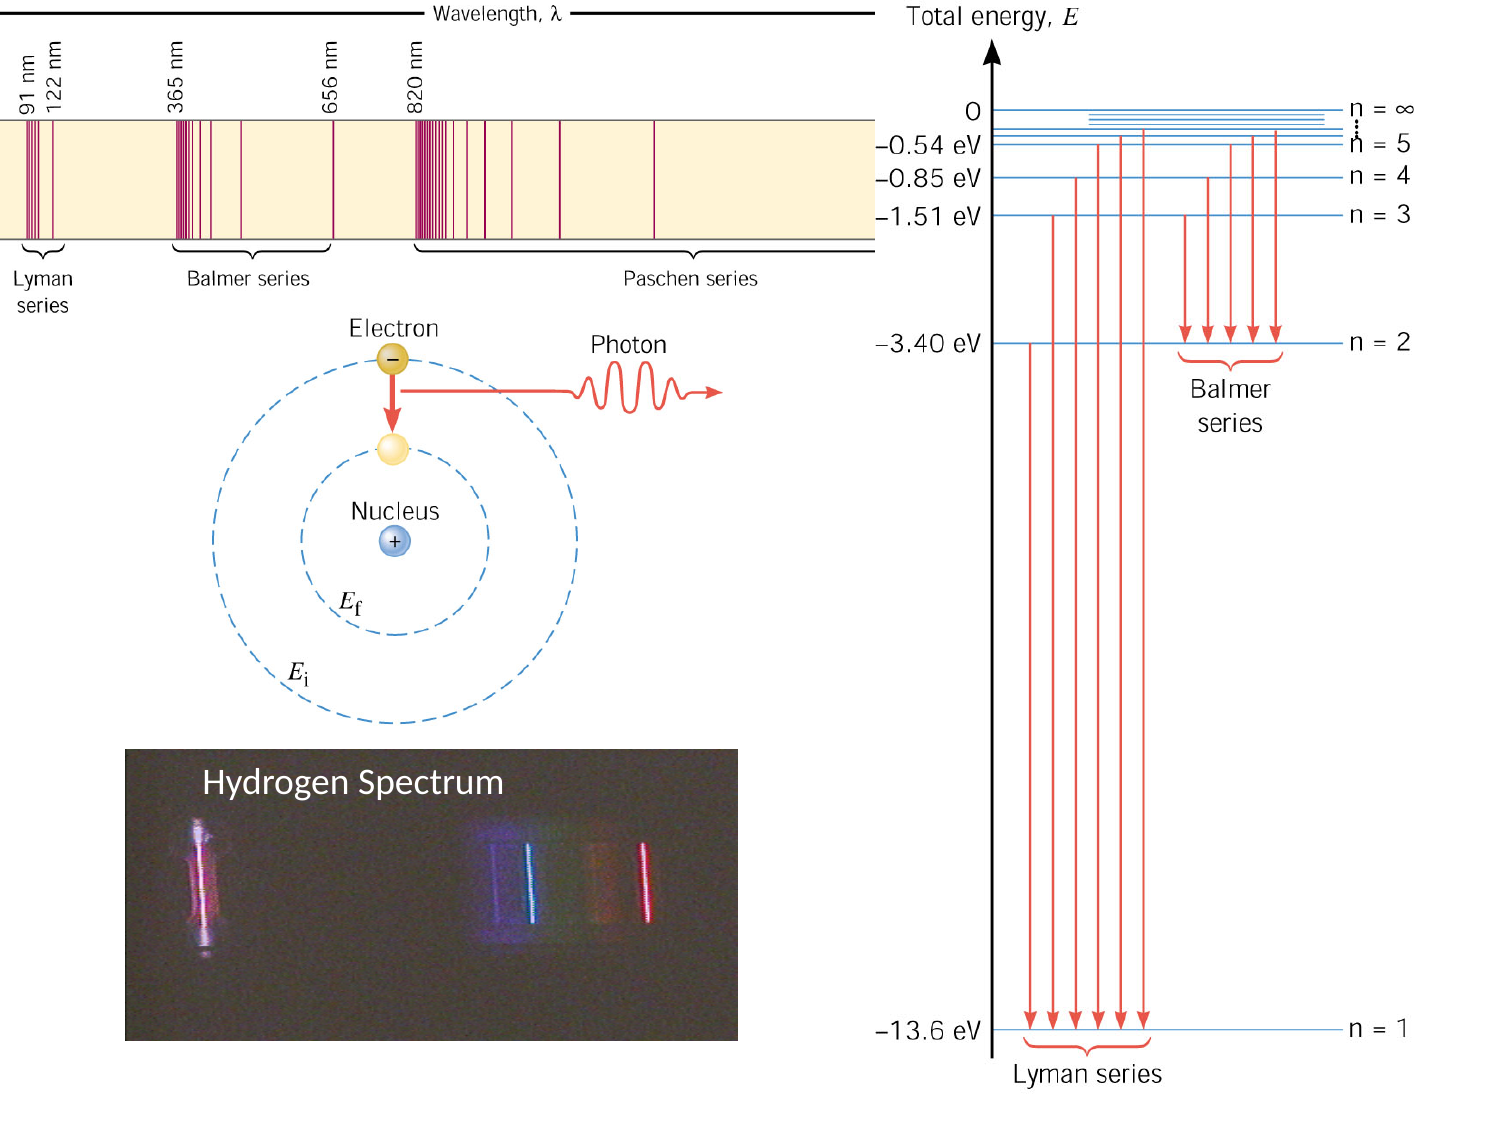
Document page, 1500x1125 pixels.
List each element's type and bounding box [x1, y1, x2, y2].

text_box [0, 0, 872, 450]
text_box [212, 312, 723, 748]
text_box [874, 0, 1414, 1125]
picture [124, 749, 738, 1041]
